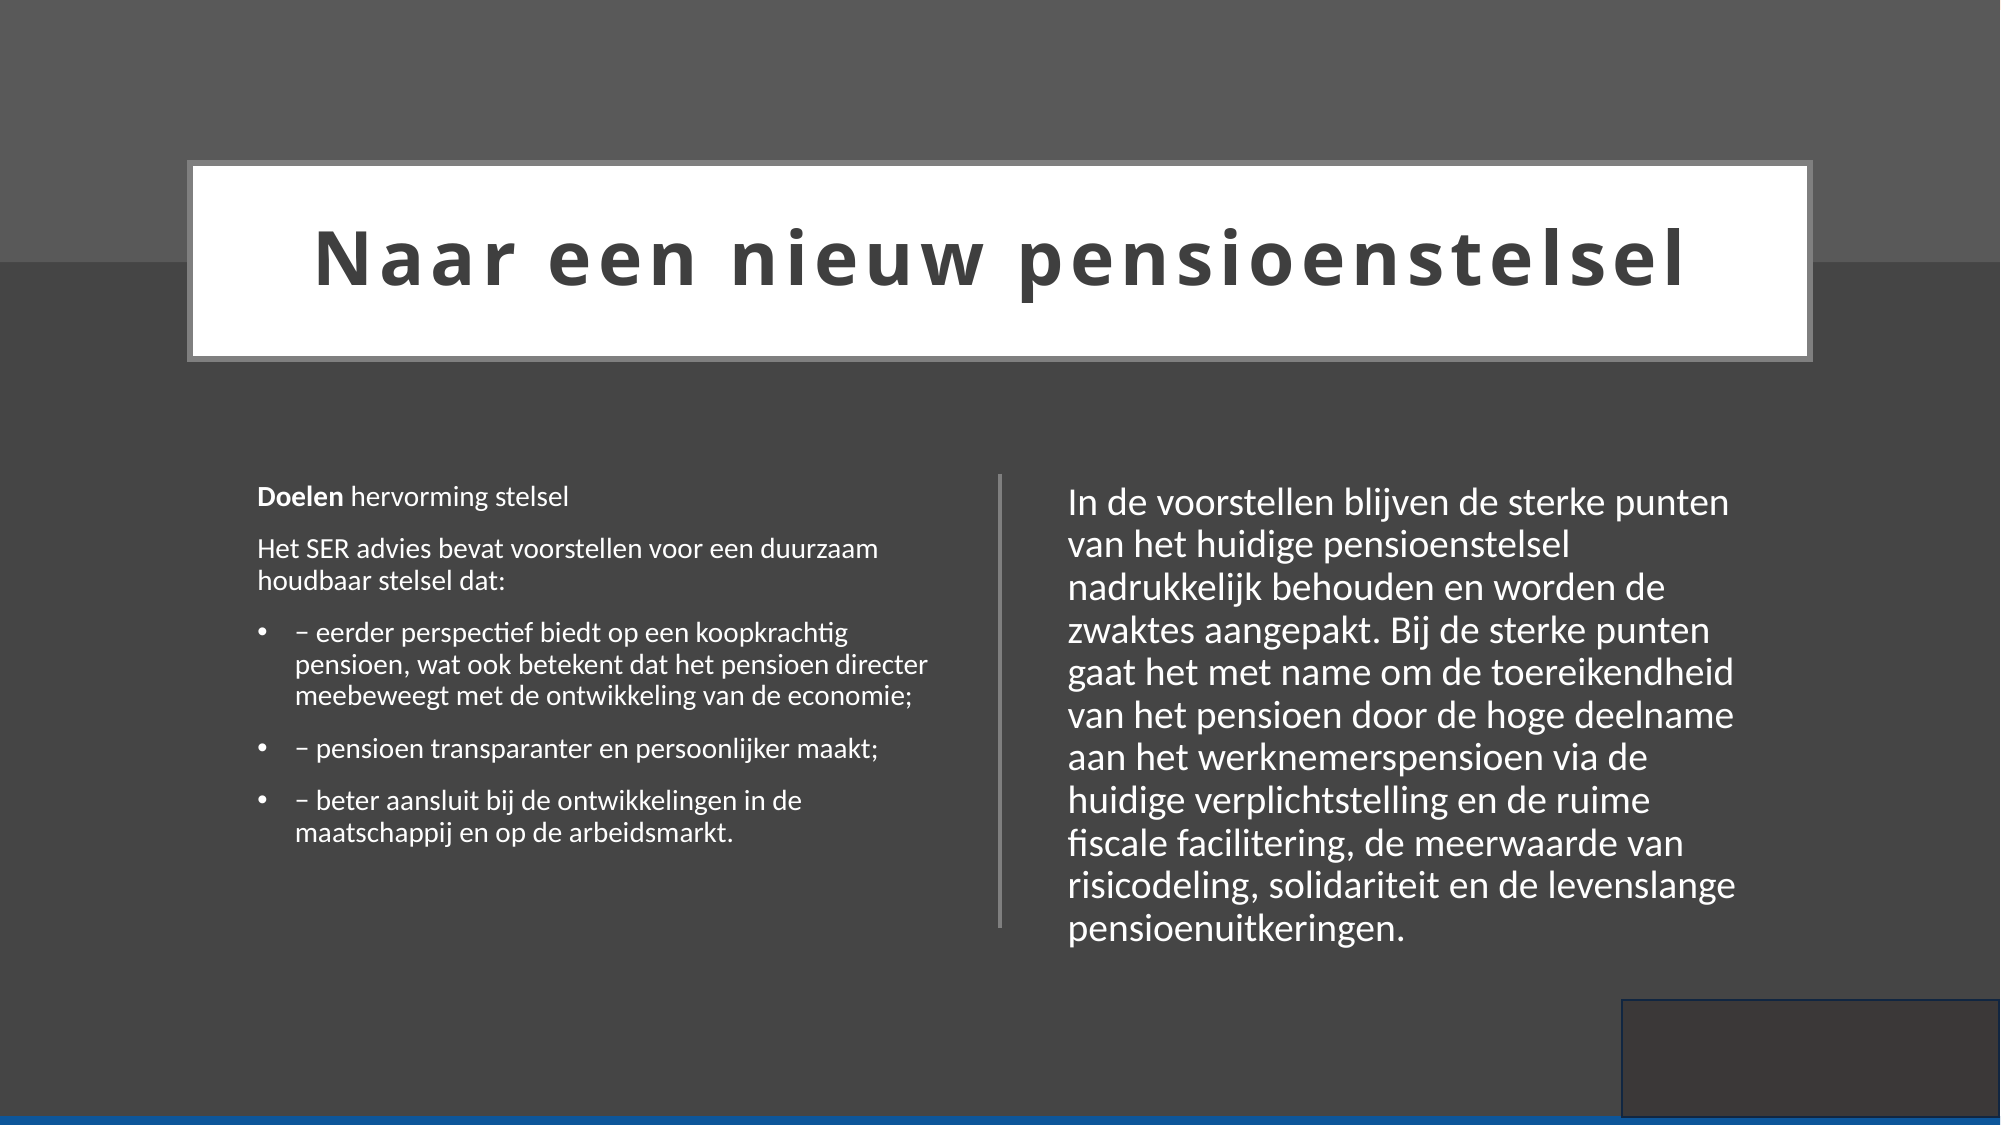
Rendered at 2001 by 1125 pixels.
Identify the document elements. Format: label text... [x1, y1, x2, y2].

list In de voorstellen blijven de sterke punten van het huidige pensioenstelsel nadrukkelijk behouden en worden de zwaktes aangepakt. Bij de sterke punten gaat het met name om de toereikendheid van het pensioen door de hoge deelname aan het werknemerspensioen via de huidige verplichtstelling en de ruime fiscale facilitering, de meerwaarde van risicodeling, solidariteit en de levenslange pensioenuitkeringen. [1052, 473, 1757, 960]
text_box [1621, 999, 2000, 1118]
title Naar een nieuw pensioenstelsel [190, 163, 1810, 360]
text_box [0, 0, 2000, 263]
list Doelen hervorming stelsel Het SER advies bevat voorstellen voor een duurzaam houdbaar stelsel dat: − eerder perspectief biedt op een koopkrachtig pensioen, wat ook betekent dat het pensioen directer meebeweegt met de ontwikkeling van de economie; − pensioen transparanter en persoonlijker maakt; − beter aansluit bij de ontwikkelingen in de maatschappij en op de arbeidsmarkt. [242, 473, 948, 960]
picture [1651, 999, 1999, 1117]
